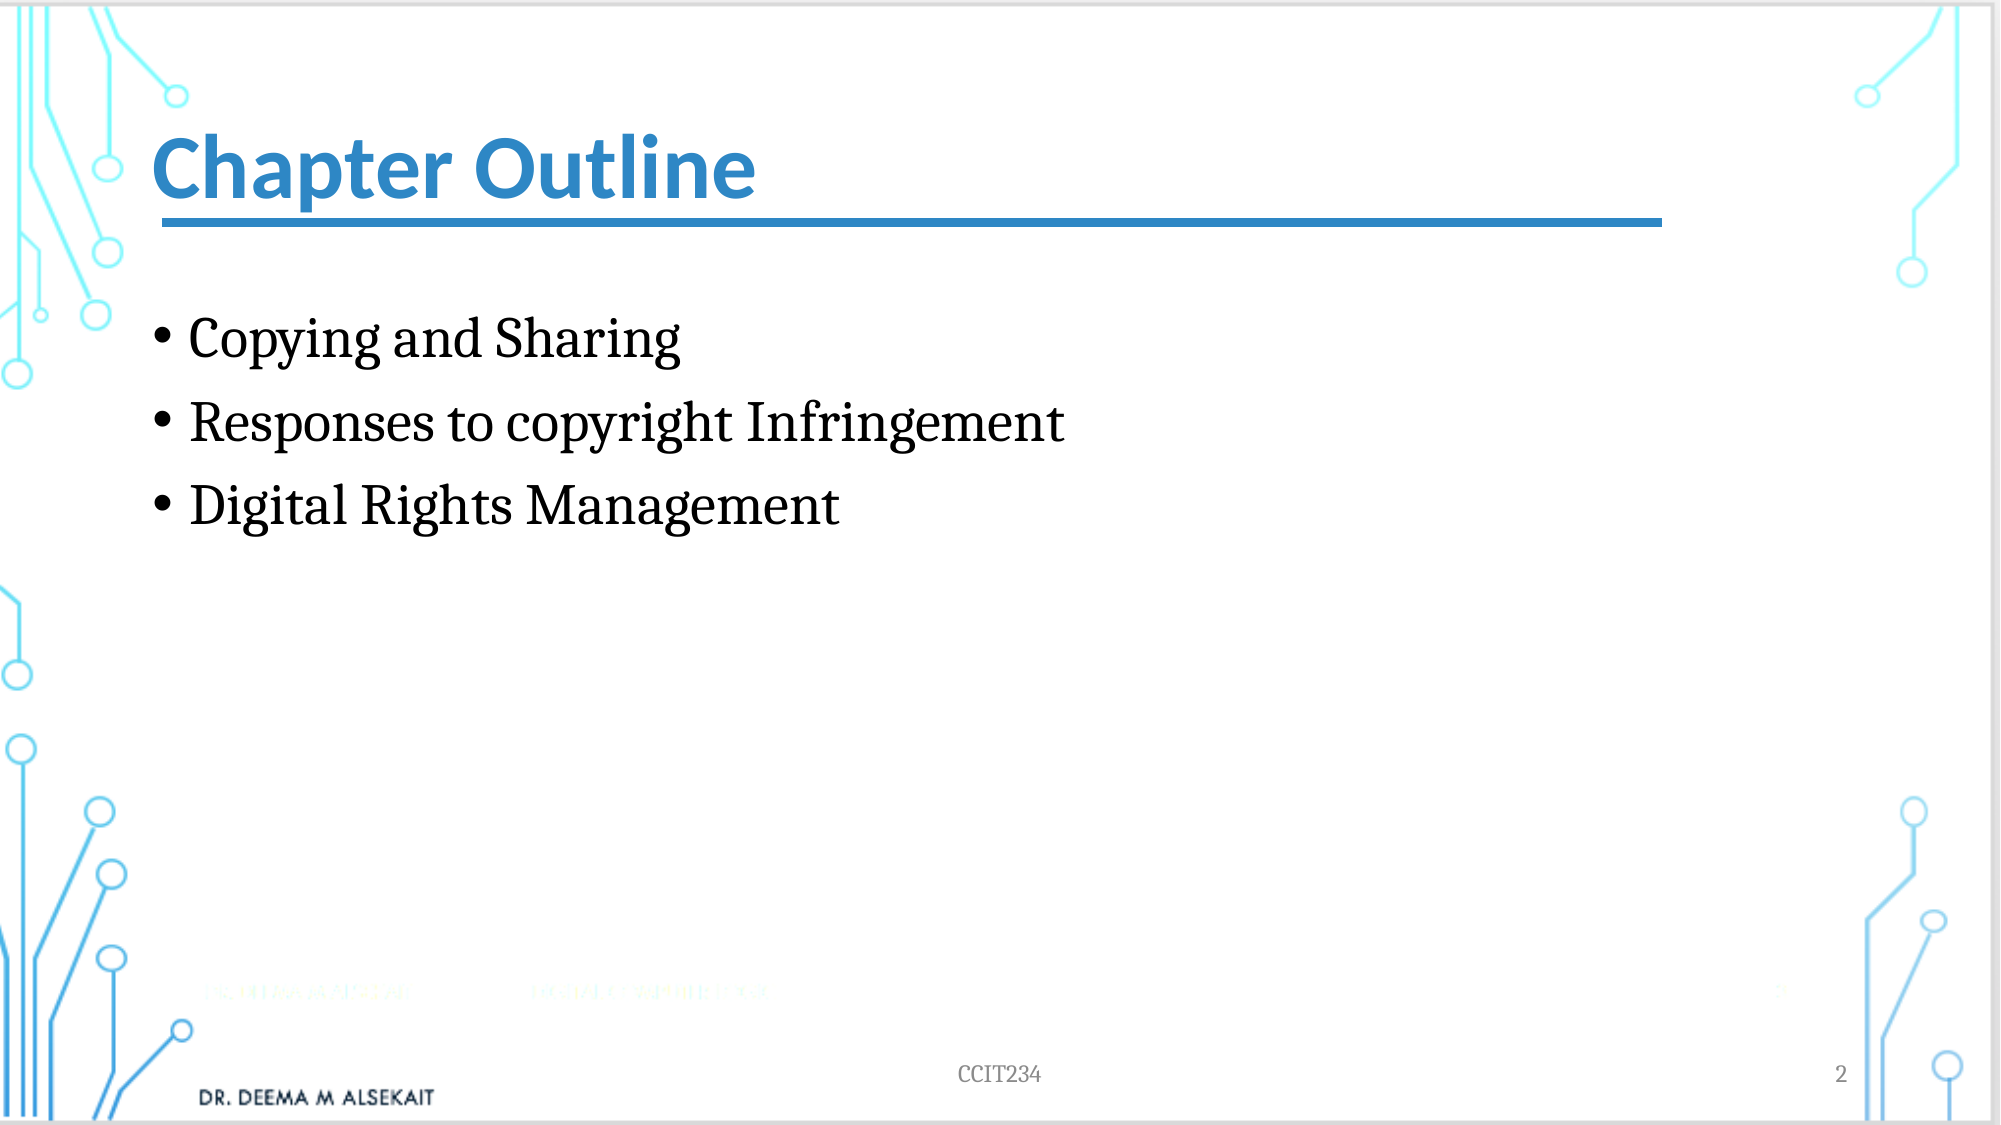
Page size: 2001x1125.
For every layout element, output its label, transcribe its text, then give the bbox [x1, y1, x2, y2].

picture [0, 0, 2001, 1125]
slide_number 2 [1412, 1042, 1863, 1103]
footer CCIT234 [662, 1042, 1338, 1103]
title Chapter Outline [137, 59, 1863, 278]
list Copying and Sharing Responses to copyright Infringement Digital Rights Management [137, 299, 1863, 1014]
